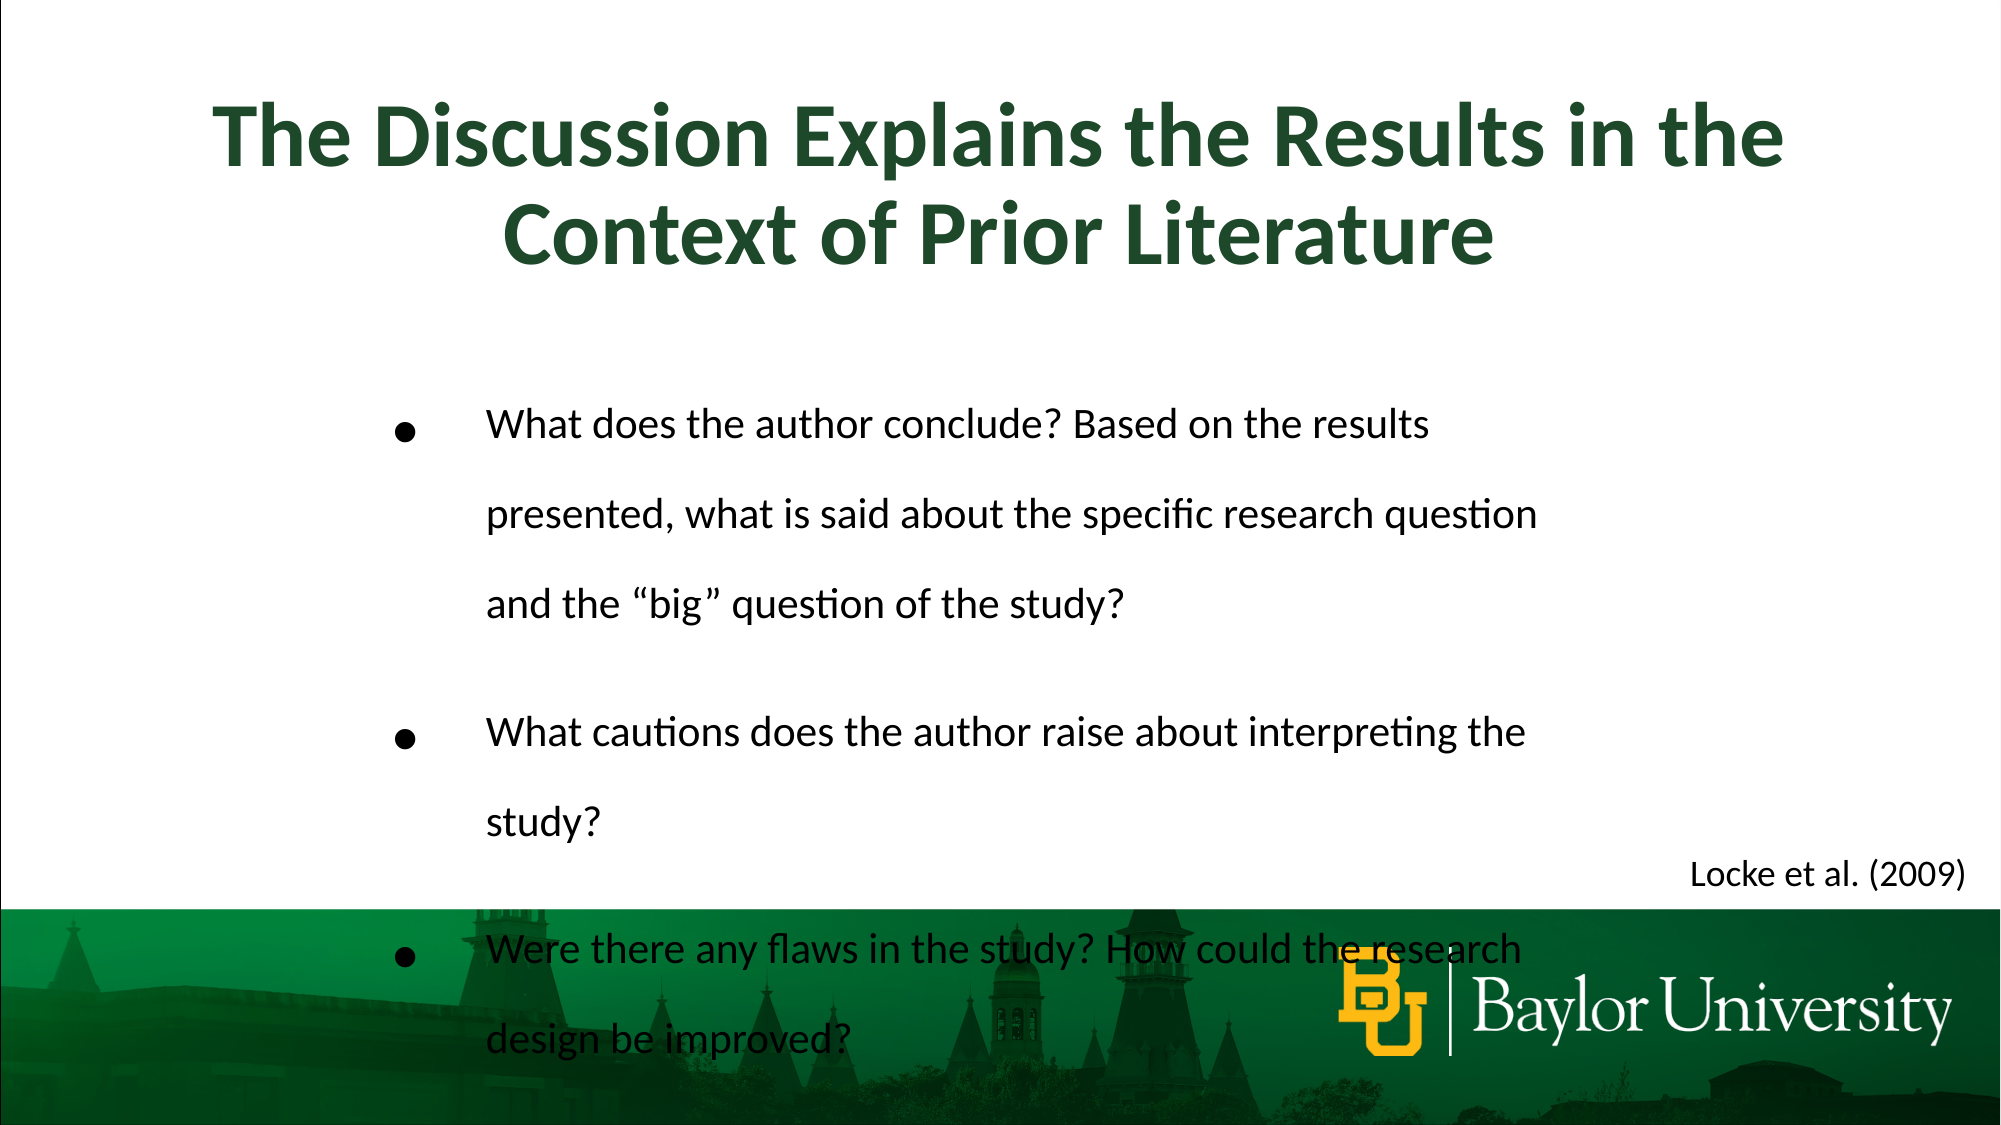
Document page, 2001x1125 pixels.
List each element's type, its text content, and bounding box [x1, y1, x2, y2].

text_box The Discussion Explains the Results in the Context of Prior Literature [92, 79, 1908, 224]
text_box Locke et al. (2009) [1556, 841, 1982, 902]
picture [0, 0, 2001, 1125]
text_box What does the author conclude? Based on the results presented, what is said about the specific research question and the “big” question of the study? What cautions does the author raise about interpreting the study? Were there any flaws in the study? How could the research design be improved? [377, 378, 1623, 1099]
